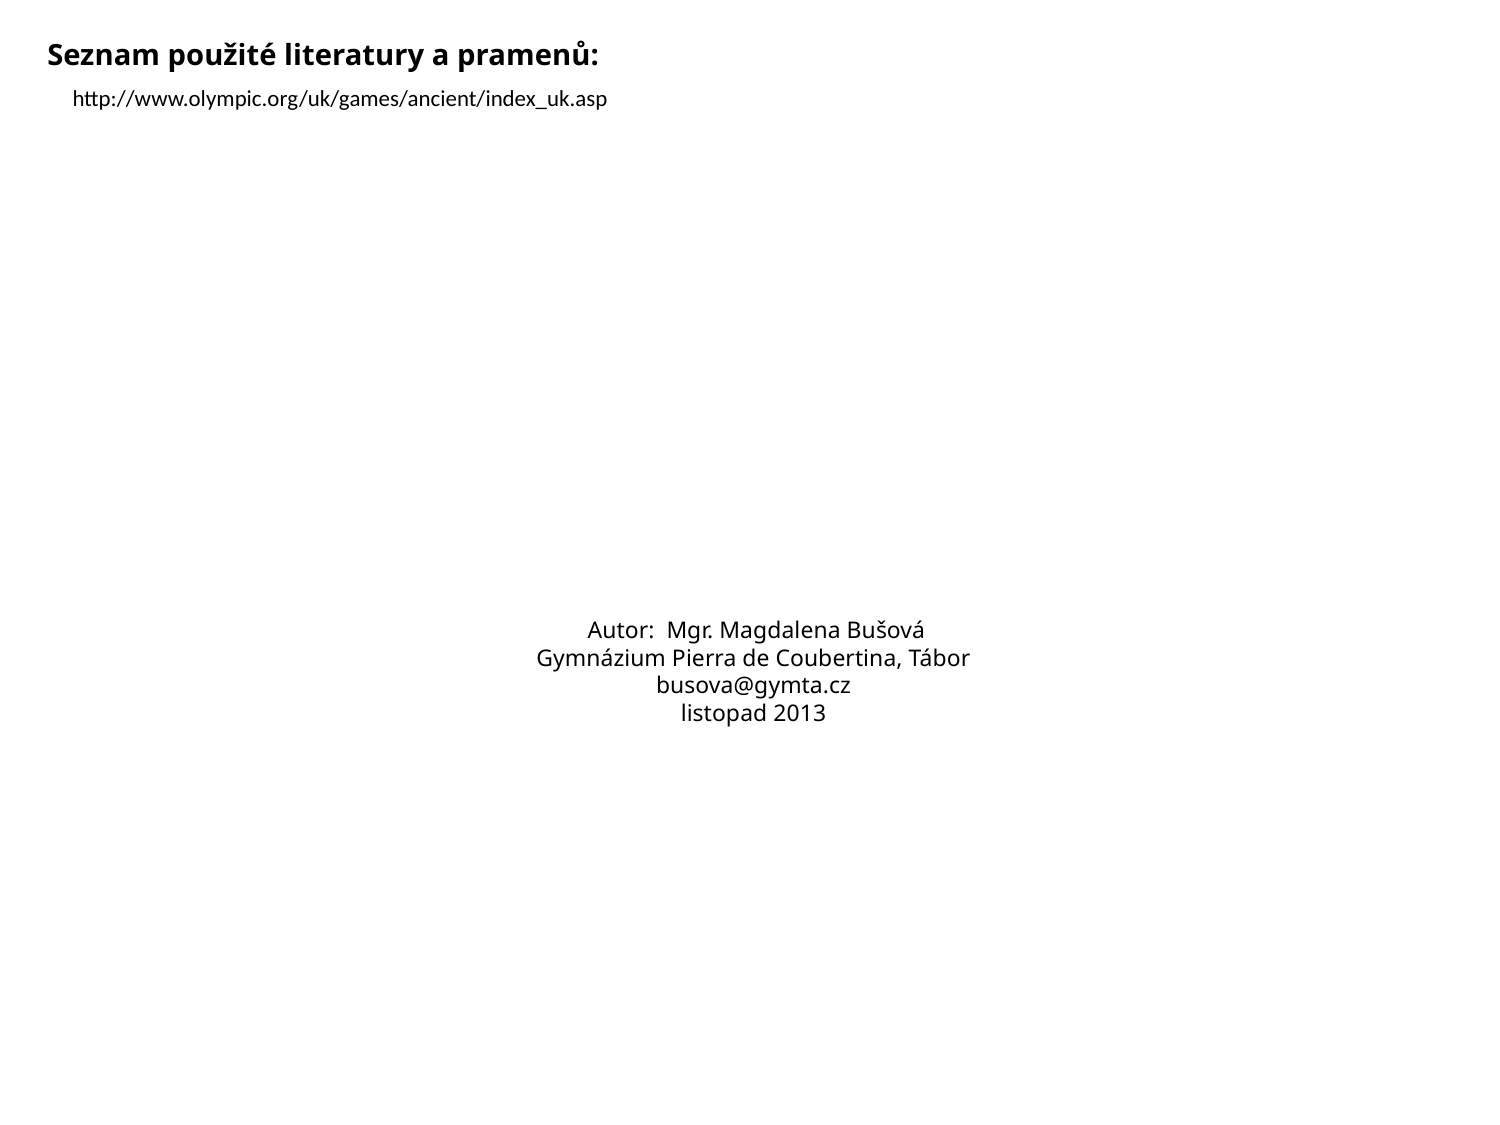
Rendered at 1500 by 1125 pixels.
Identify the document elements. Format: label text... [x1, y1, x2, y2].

text_box Seznam použité literatury a pramenů: [33, 29, 762, 79]
text_box http://www.olympic.org/uk/games/ancient/index_uk.asp [58, 76, 1261, 365]
text_box Autor: Mgr. Magdalena Bušová Gymnázium Pierra de Coubertina, Tábor busova@gymta.cz listopad 2013 [461, 609, 1047, 733]
text_box [427, 585, 1073, 819]
